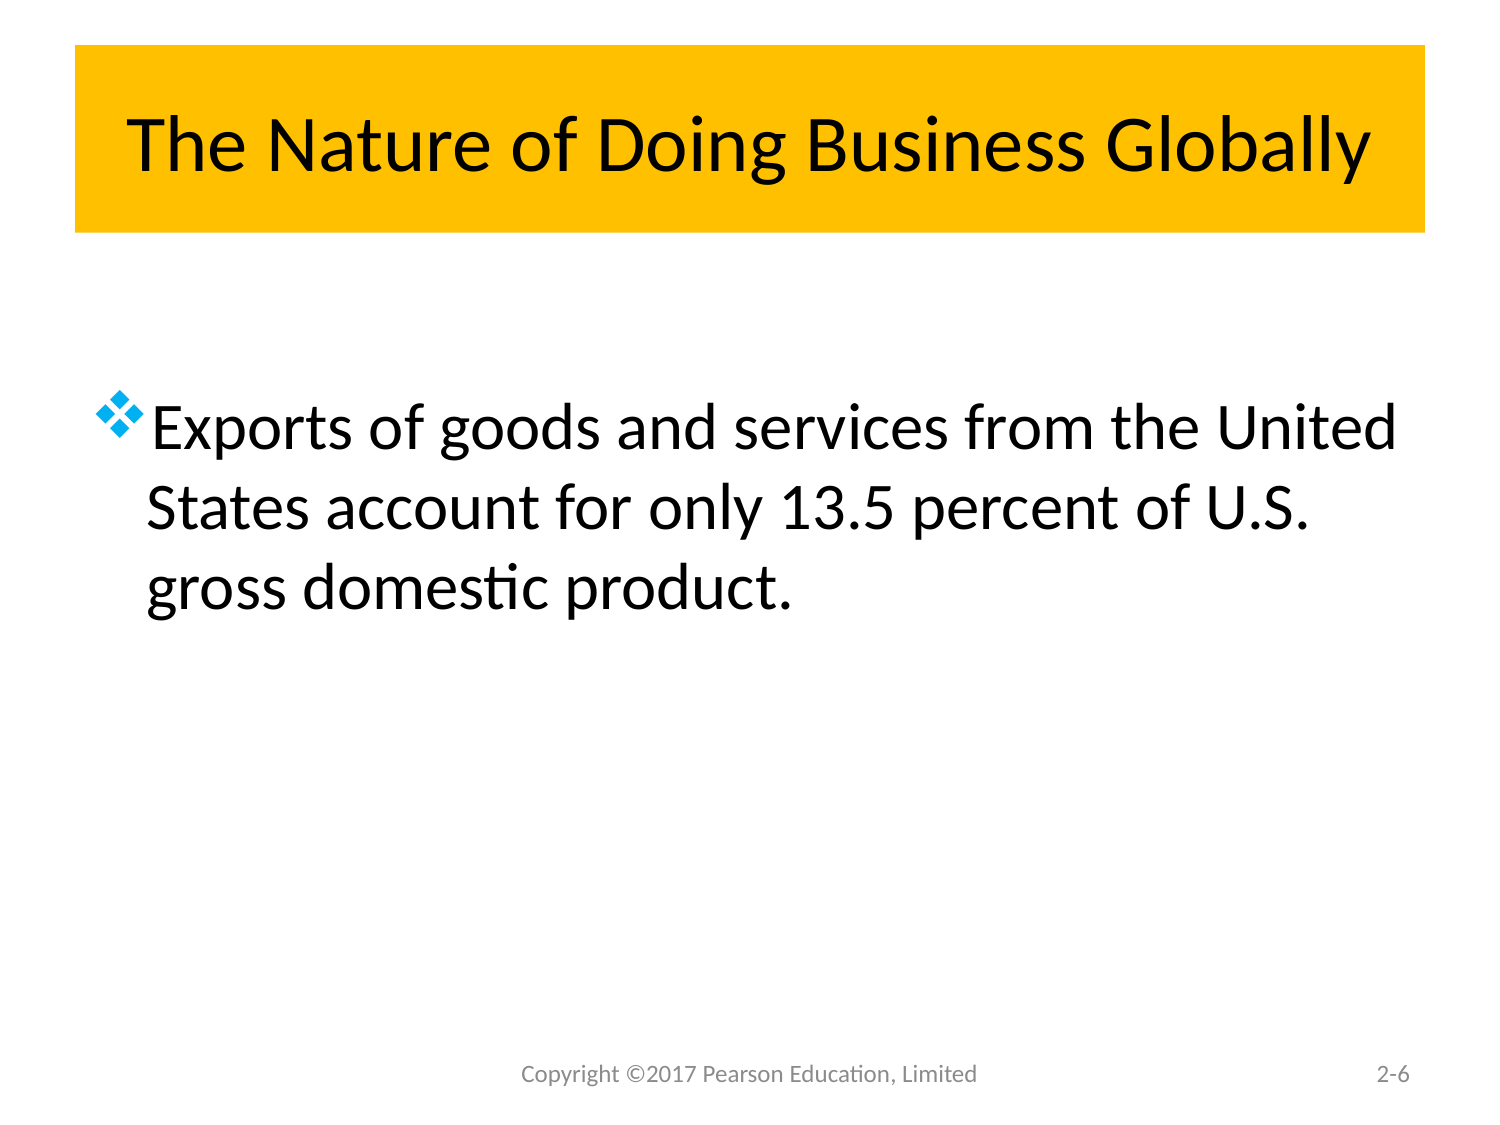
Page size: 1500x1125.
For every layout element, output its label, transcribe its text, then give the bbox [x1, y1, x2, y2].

title The Nature of Doing Business Globally [75, 45, 1425, 233]
slide_number 2-6 [1074, 1042, 1425, 1103]
list Exports of goods and services from the United States account for only 13.5 percent of U.S. gross domestic product. [75, 375, 1425, 1005]
footer Copyright ©2017 Pearson Education, Limited [500, 1042, 1000, 1103]
